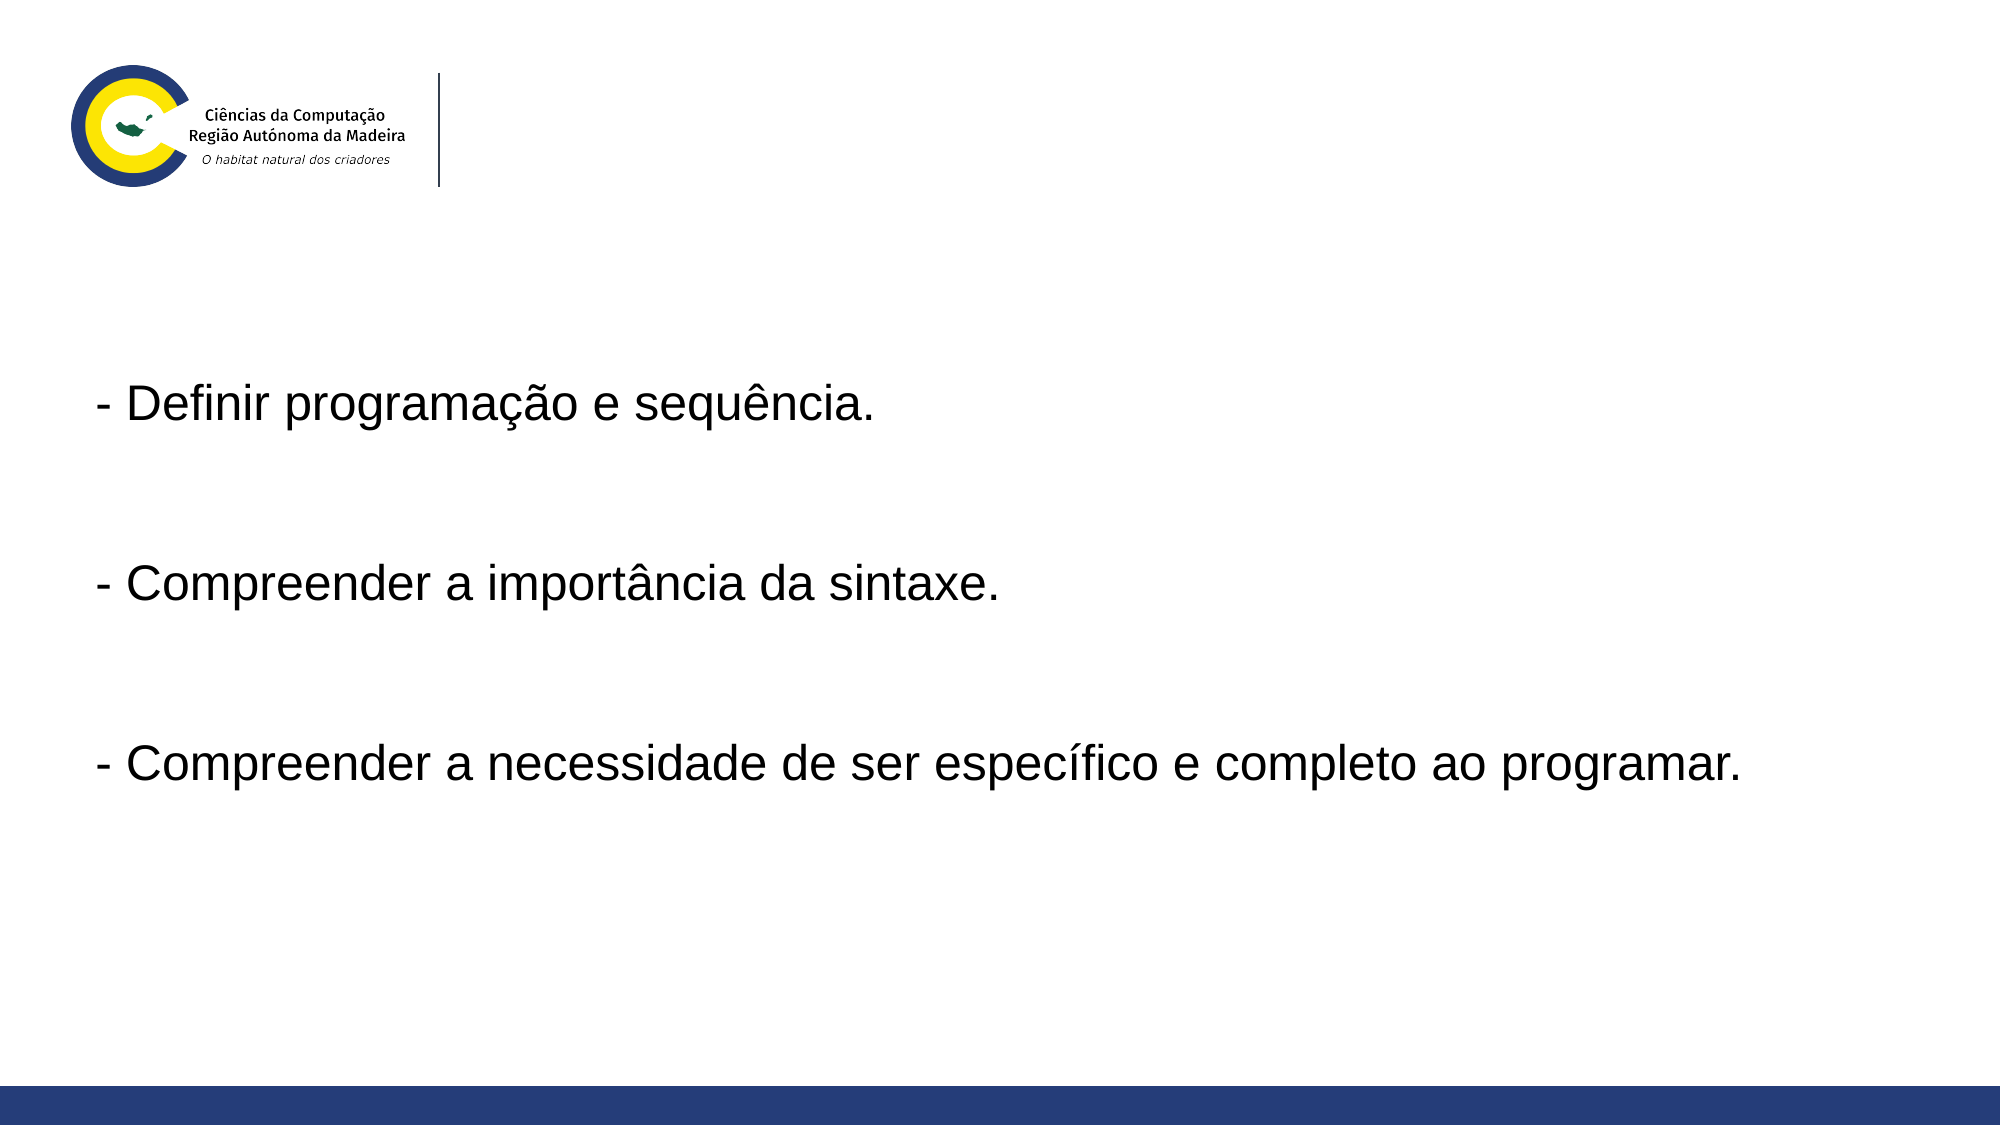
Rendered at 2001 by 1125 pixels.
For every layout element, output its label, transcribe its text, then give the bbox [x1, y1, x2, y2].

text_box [71, 65, 440, 188]
text_box - Definir programação e sequência. - Compreender a importância da sintaxe. - Compreender a necessidade de ser específico e completo ao programar. [80, 333, 1759, 799]
text_box [0, 1085, 2000, 1125]
